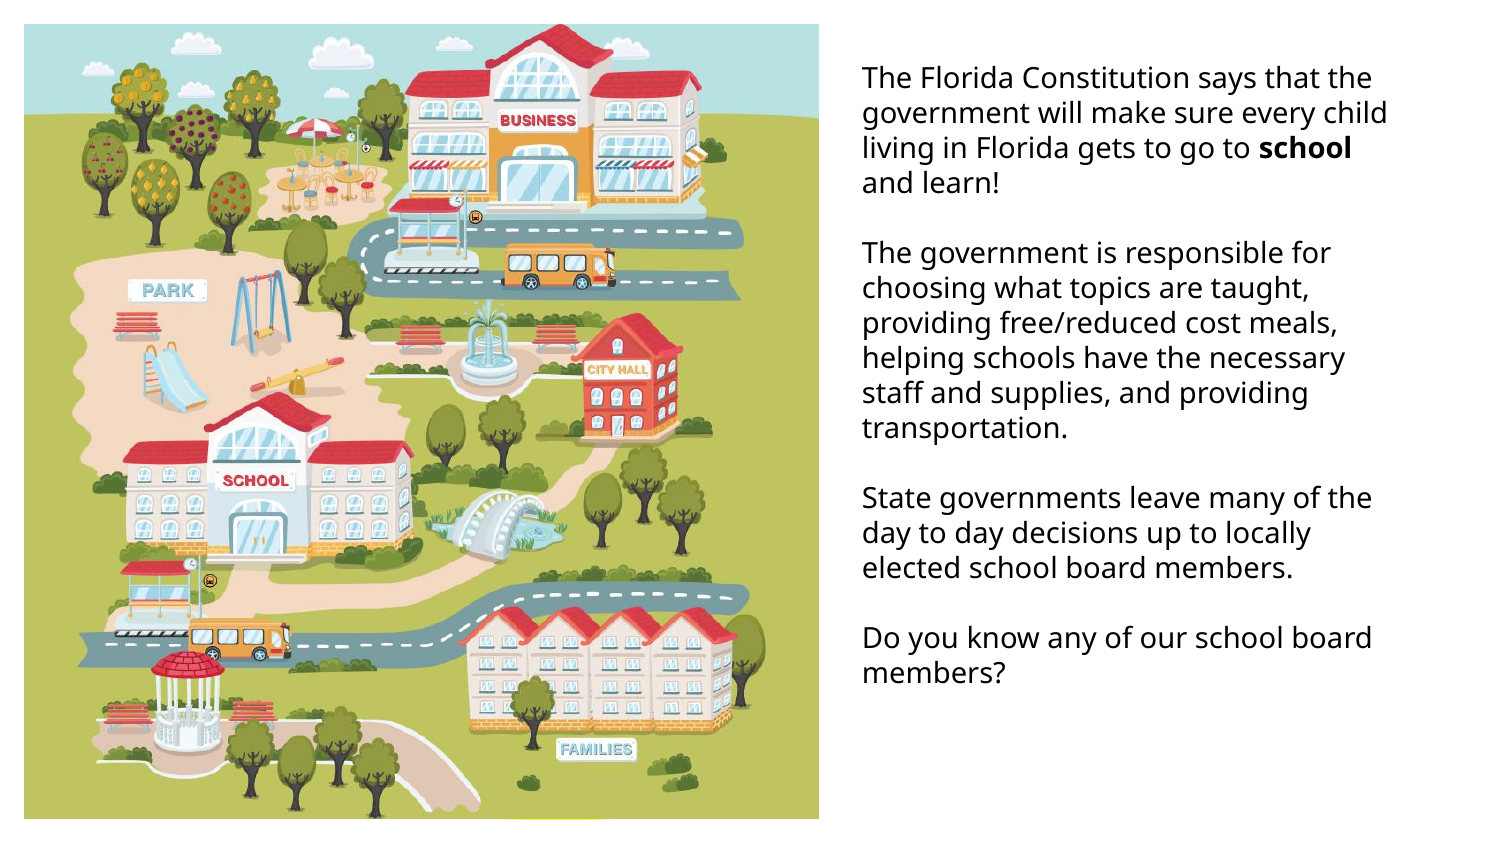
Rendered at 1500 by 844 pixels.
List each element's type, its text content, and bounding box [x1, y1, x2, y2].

picture [24, 24, 819, 819]
text_box The Florida Constitution says that the government will make sure every child living in Florida gets to go to school and learn! The government is responsible for choosing what topics are taught, providing free/reduced cost meals, helping schools have the necessary staff and supplies, and providing transportation. State governments leave many of the day to day decisions up to locally elected school board members. Do you know any of our school board members? [846, 44, 1418, 704]
